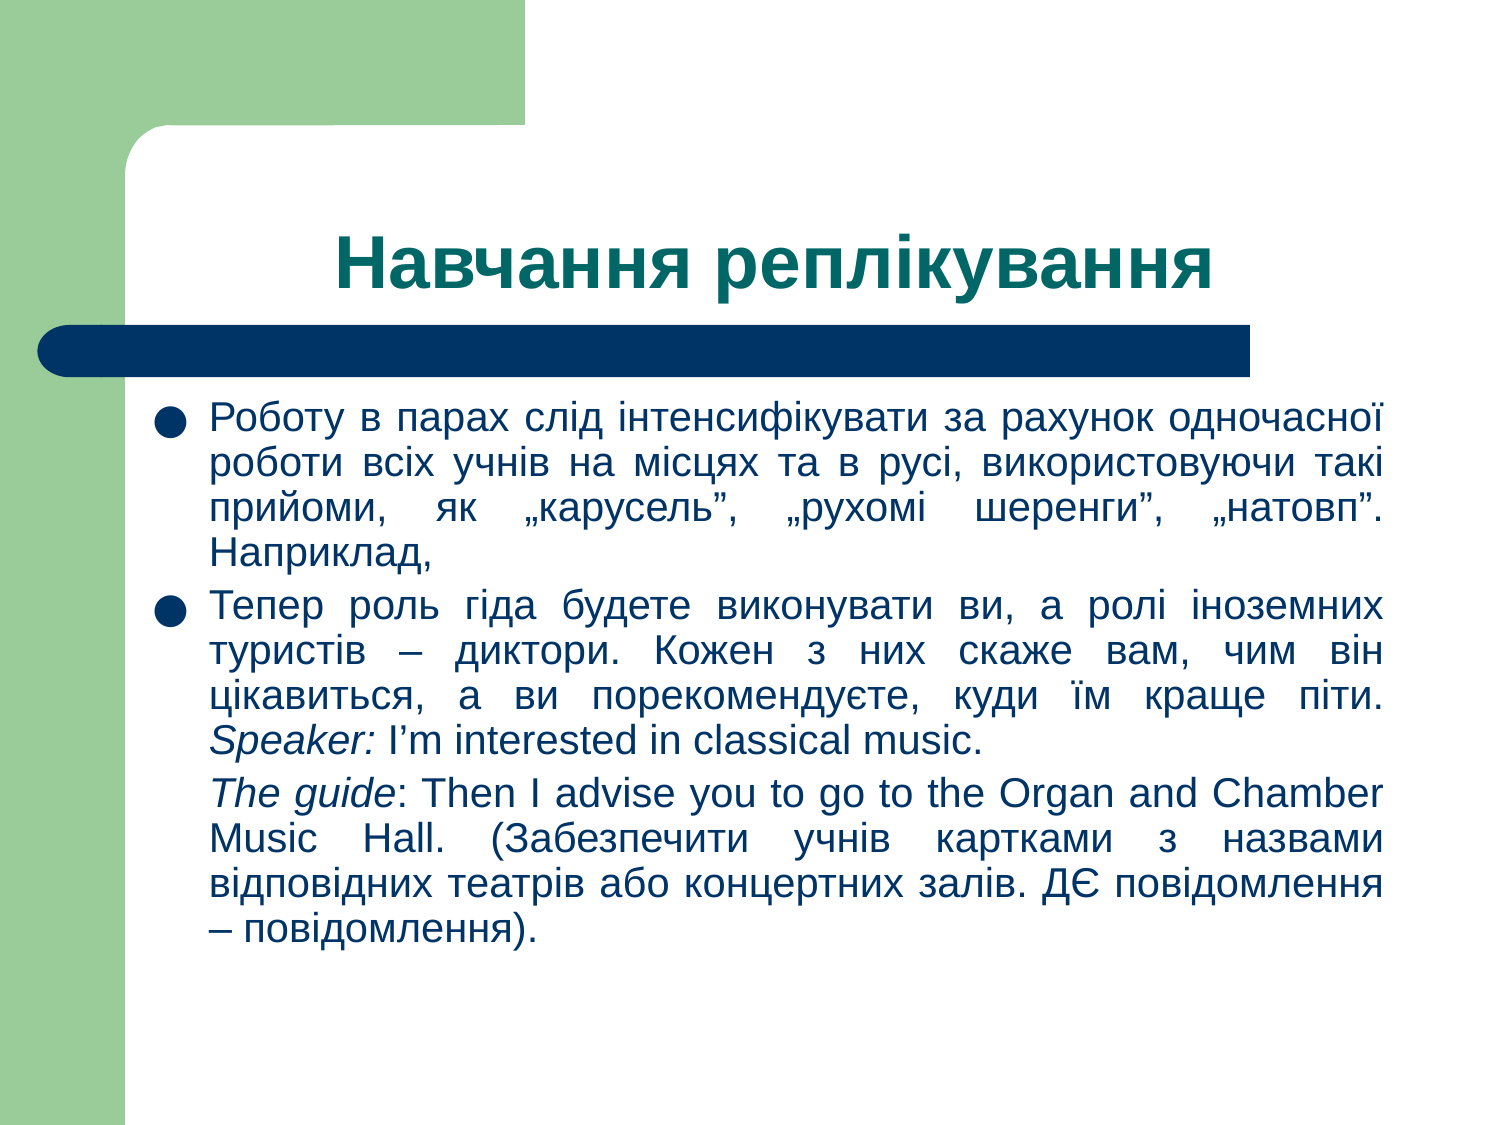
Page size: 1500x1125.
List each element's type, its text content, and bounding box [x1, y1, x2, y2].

list Роботу в парах слід інтенсифікувати за рахунок одночасної роботи всіх учнів на місцях та в русі, використовуючи такі прийоми, як „карусель”, „рухомі шеренги”, „натовп”. Наприклад, Тепер роль гіда будете виконувати ви, а ролі іноземних туристів – диктори. Кожен з них скаже вам, чим він цікавиться, а ви порекомендуєте, куди їм краще піти. Speaker: I’m interested in classical music. The guide: Then I advise you to go to the Organ and Chamber Music Hall. (Забезпечити учнів картками з назвами відповідних театрів або концертних залів. ДЄ повідомлення – повідомлення). [137, 387, 1400, 999]
title Навчання реплікування [125, 125, 1425, 313]
